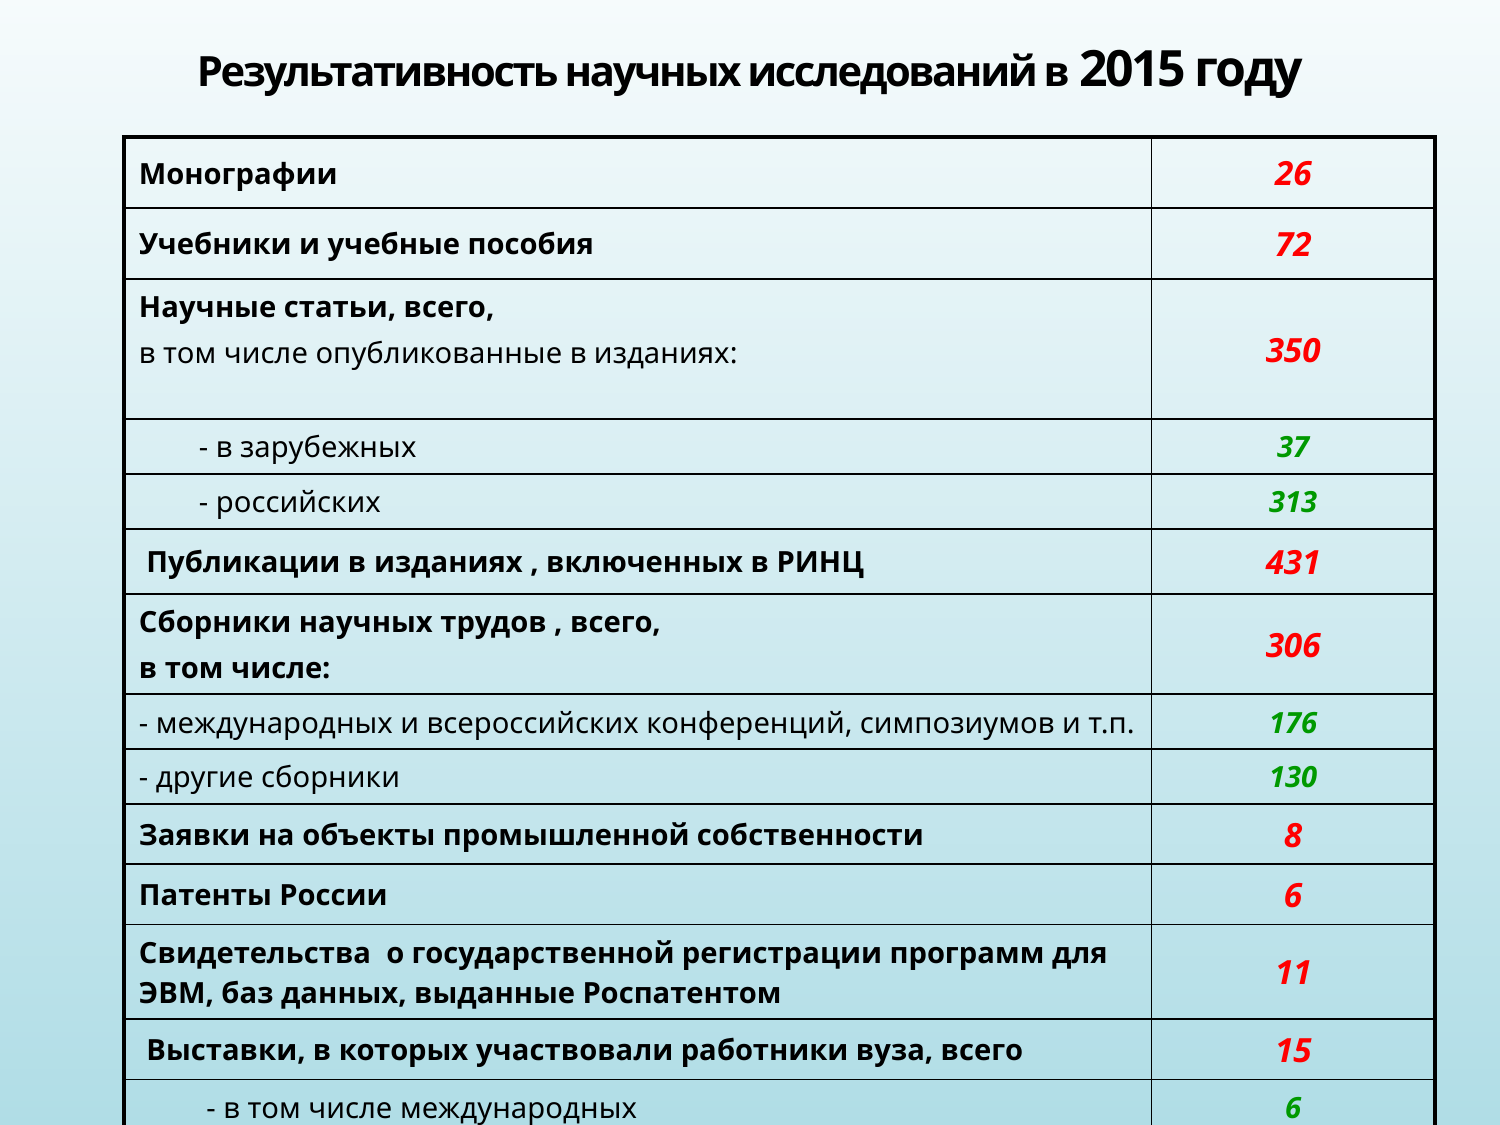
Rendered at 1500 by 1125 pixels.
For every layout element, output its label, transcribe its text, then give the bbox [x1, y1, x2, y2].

table_cell Патенты России [126, 865, 1151, 924]
table_cell - в том числе международных [126, 1080, 1151, 1125]
table_cell 306 [1152, 595, 1433, 693]
table_cell 37 [1152, 420, 1433, 473]
table_cell Выставки, в которых участвовали работники вуза, всего [126, 1020, 1151, 1079]
table_cell Сборники научных трудов , всего, в том числе: [126, 595, 1151, 693]
table_cell 15 [1152, 1020, 1433, 1079]
table_cell 8 [1152, 805, 1433, 863]
table_cell Учебники и учебные пособия [126, 209, 1151, 278]
table_cell 350 [1152, 280, 1433, 418]
title Результативность научных исследований в 2015 году [35, 30, 1465, 110]
table_cell 130 [1152, 750, 1433, 803]
table_cell 11 [1152, 925, 1433, 1018]
table_cell Заявки на объекты промышленной собственности [126, 805, 1151, 863]
table_cell - другие сборники [126, 750, 1151, 803]
table_cell Научные статьи, всего, в том числе опубликованные в изданиях: [126, 280, 1151, 418]
table_cell 313 [1152, 475, 1433, 528]
table_header Монографии [126, 139, 1151, 207]
table_cell 6 [1152, 1080, 1433, 1125]
table_cell 72 [1152, 209, 1433, 278]
table_cell 176 [1152, 695, 1433, 748]
table_cell 431 [1152, 530, 1433, 593]
table_cell 6 [1152, 865, 1433, 924]
table_cell Свидетельства о государственной регистрации программ для ЭВМ, баз данных, выданные Роспатентом [126, 925, 1151, 1018]
table_cell - в зарубежных [126, 420, 1151, 473]
table_cell - российских [126, 475, 1151, 528]
table_cell - международных и всероссийских конференций, симпозиумов и т.п. [126, 695, 1151, 748]
table_cell Публикации в изданиях , включенных в РИНЦ [126, 530, 1151, 593]
table_header 26 [1152, 139, 1433, 207]
